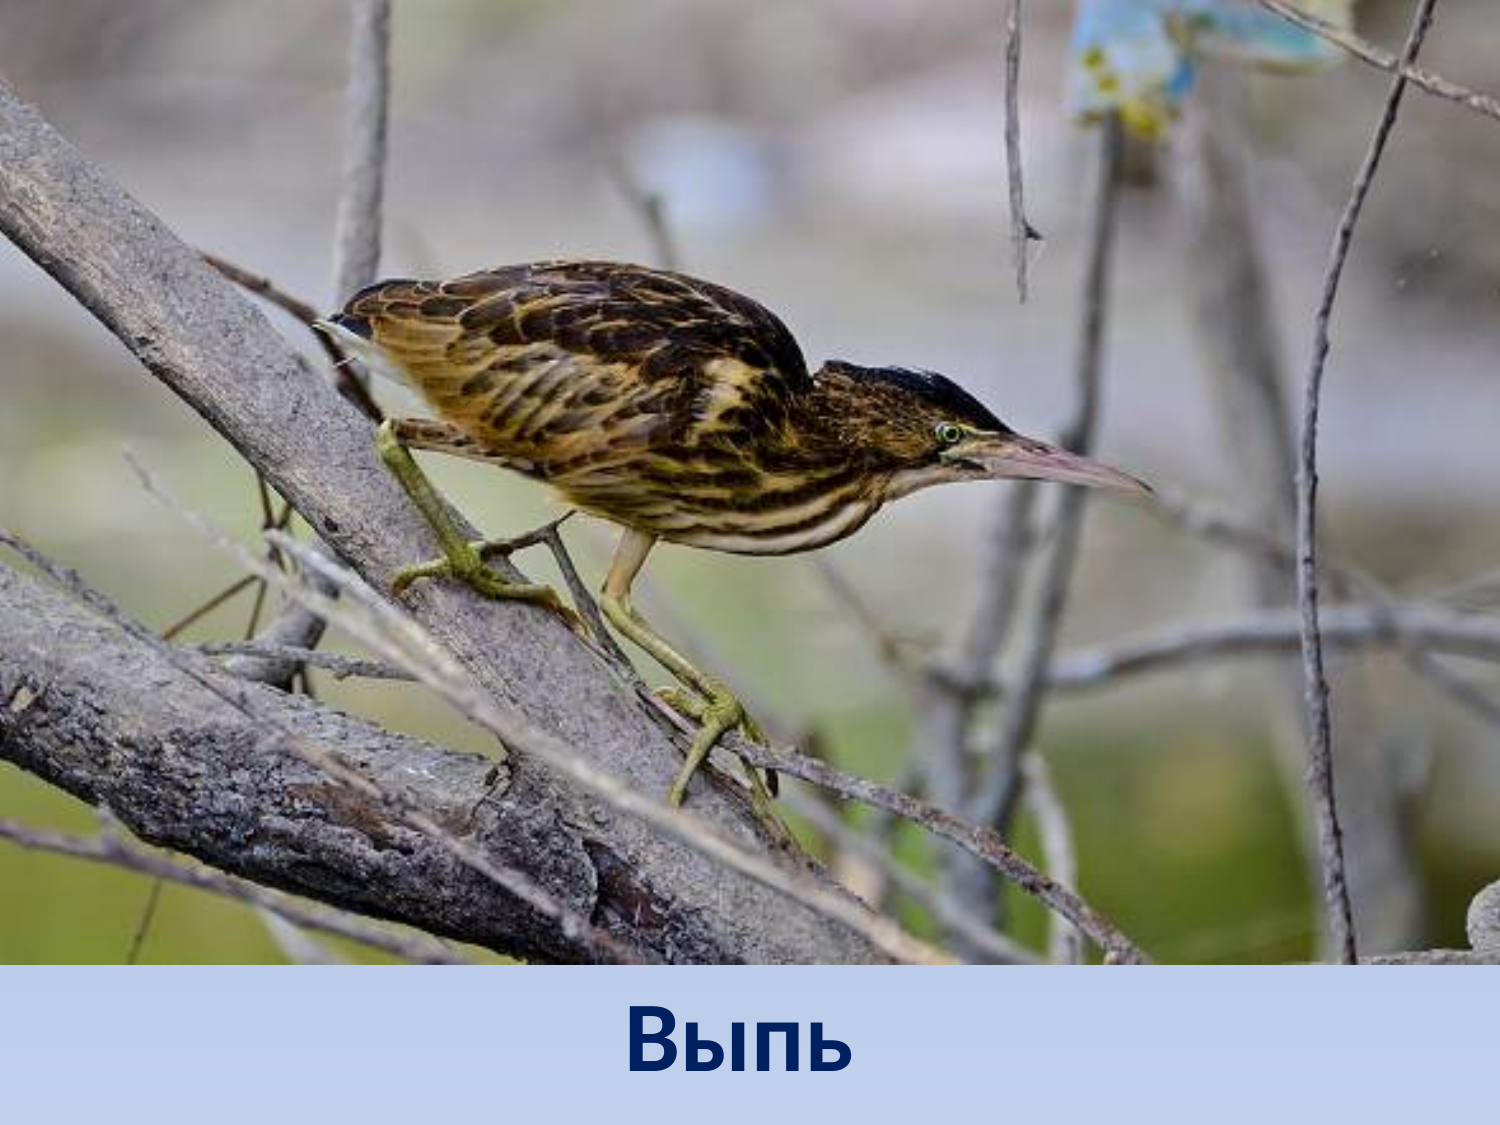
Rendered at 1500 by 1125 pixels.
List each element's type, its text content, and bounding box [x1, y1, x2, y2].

text_box Выпь [609, 973, 870, 1099]
picture [0, 0, 1500, 965]
